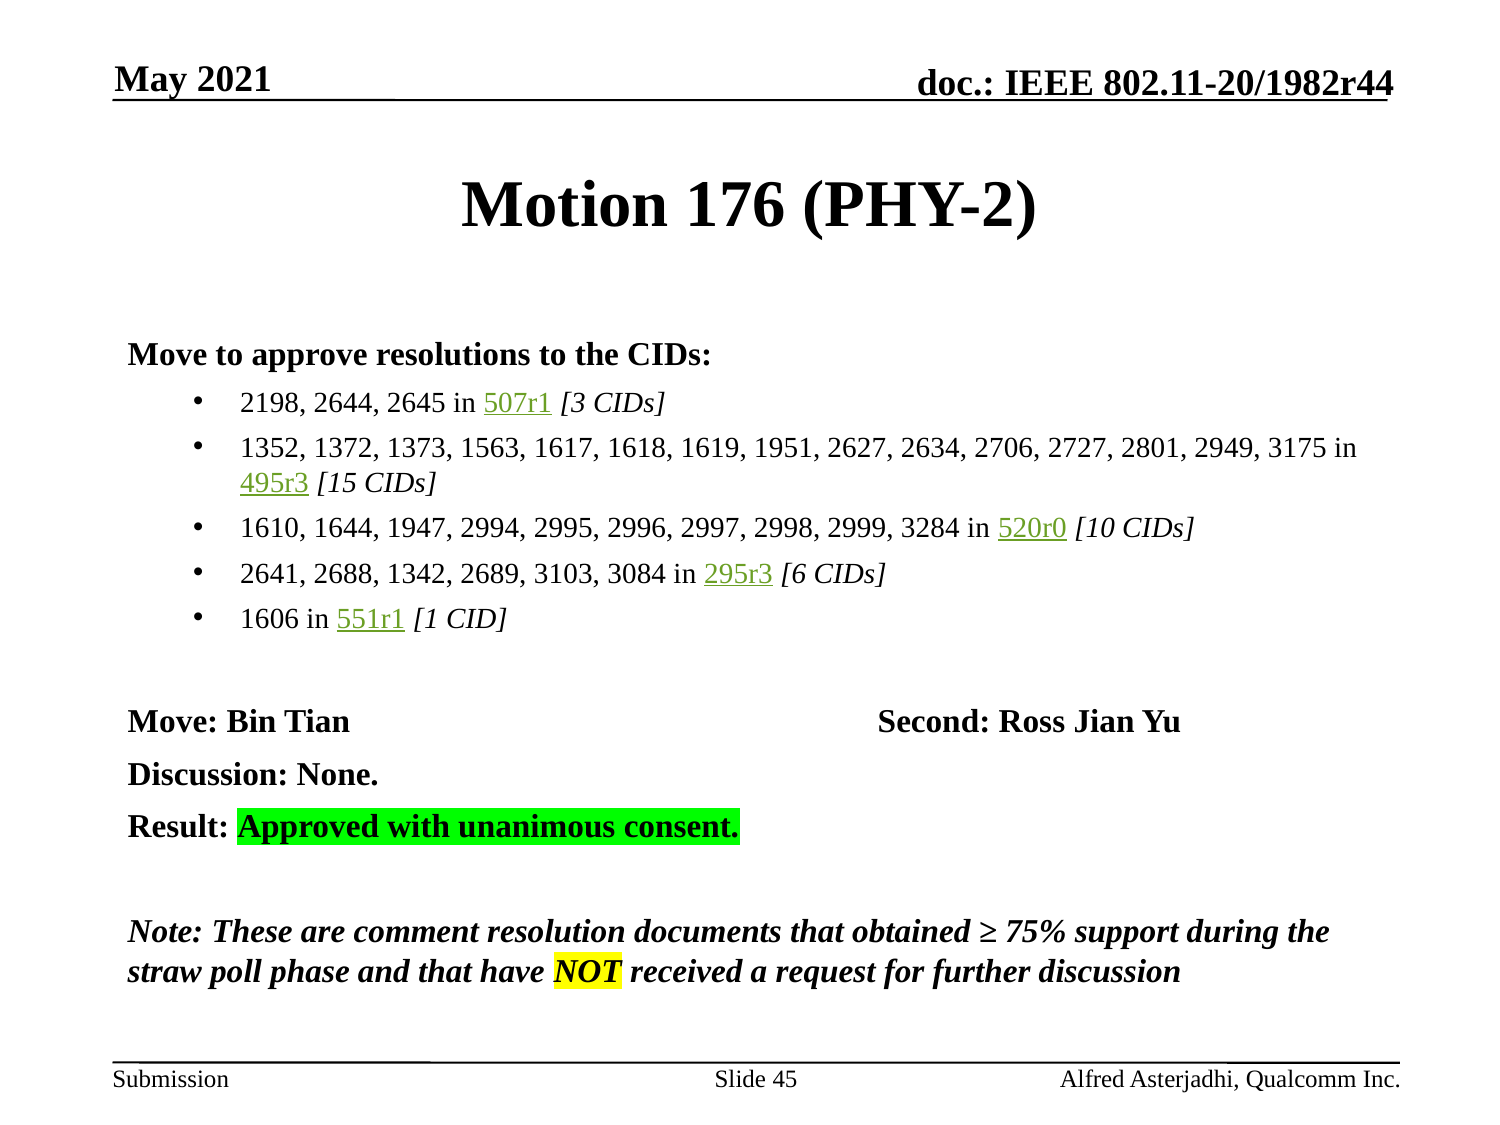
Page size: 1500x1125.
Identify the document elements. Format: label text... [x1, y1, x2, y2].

slide_number Slide 45 [712, 1061, 800, 1123]
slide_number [114, 54, 423, 100]
list Move to approve resolutions to the CIDs: 2198, 2644, 2645 in 507r1 [3 CIDs] 1352, 1372, 1373, 1563, 1617, 1618, 1619, 1951, 2627, 2634, 2706, 2727, 2801, 2949, 3175 in 495r3 [15 CIDs] 1610, 1644, 1947, 2994, 2995, 2996, 2997, 2998, 2999, 3284 in 520r0 [10 CIDs] 2641, 2688, 1342, 2689, 3103, 3084 in 295r3 [6 CIDs] 1606 in 551r1 [1 CID] Move: Bin Tian Second: Ross Jian Yu Discussion: None. Result: Approved with unanimous consent. Note: These are comment resolution documents that obtained ≥ 75% support during the straw poll phase and that have NOT received a request for further discussion [112, 324, 1388, 1063]
title Motion 176 (PHY-2) [112, 112, 1388, 288]
footer Alfred Asterjadhi, Qualcomm Inc. [878, 1061, 1402, 1093]
